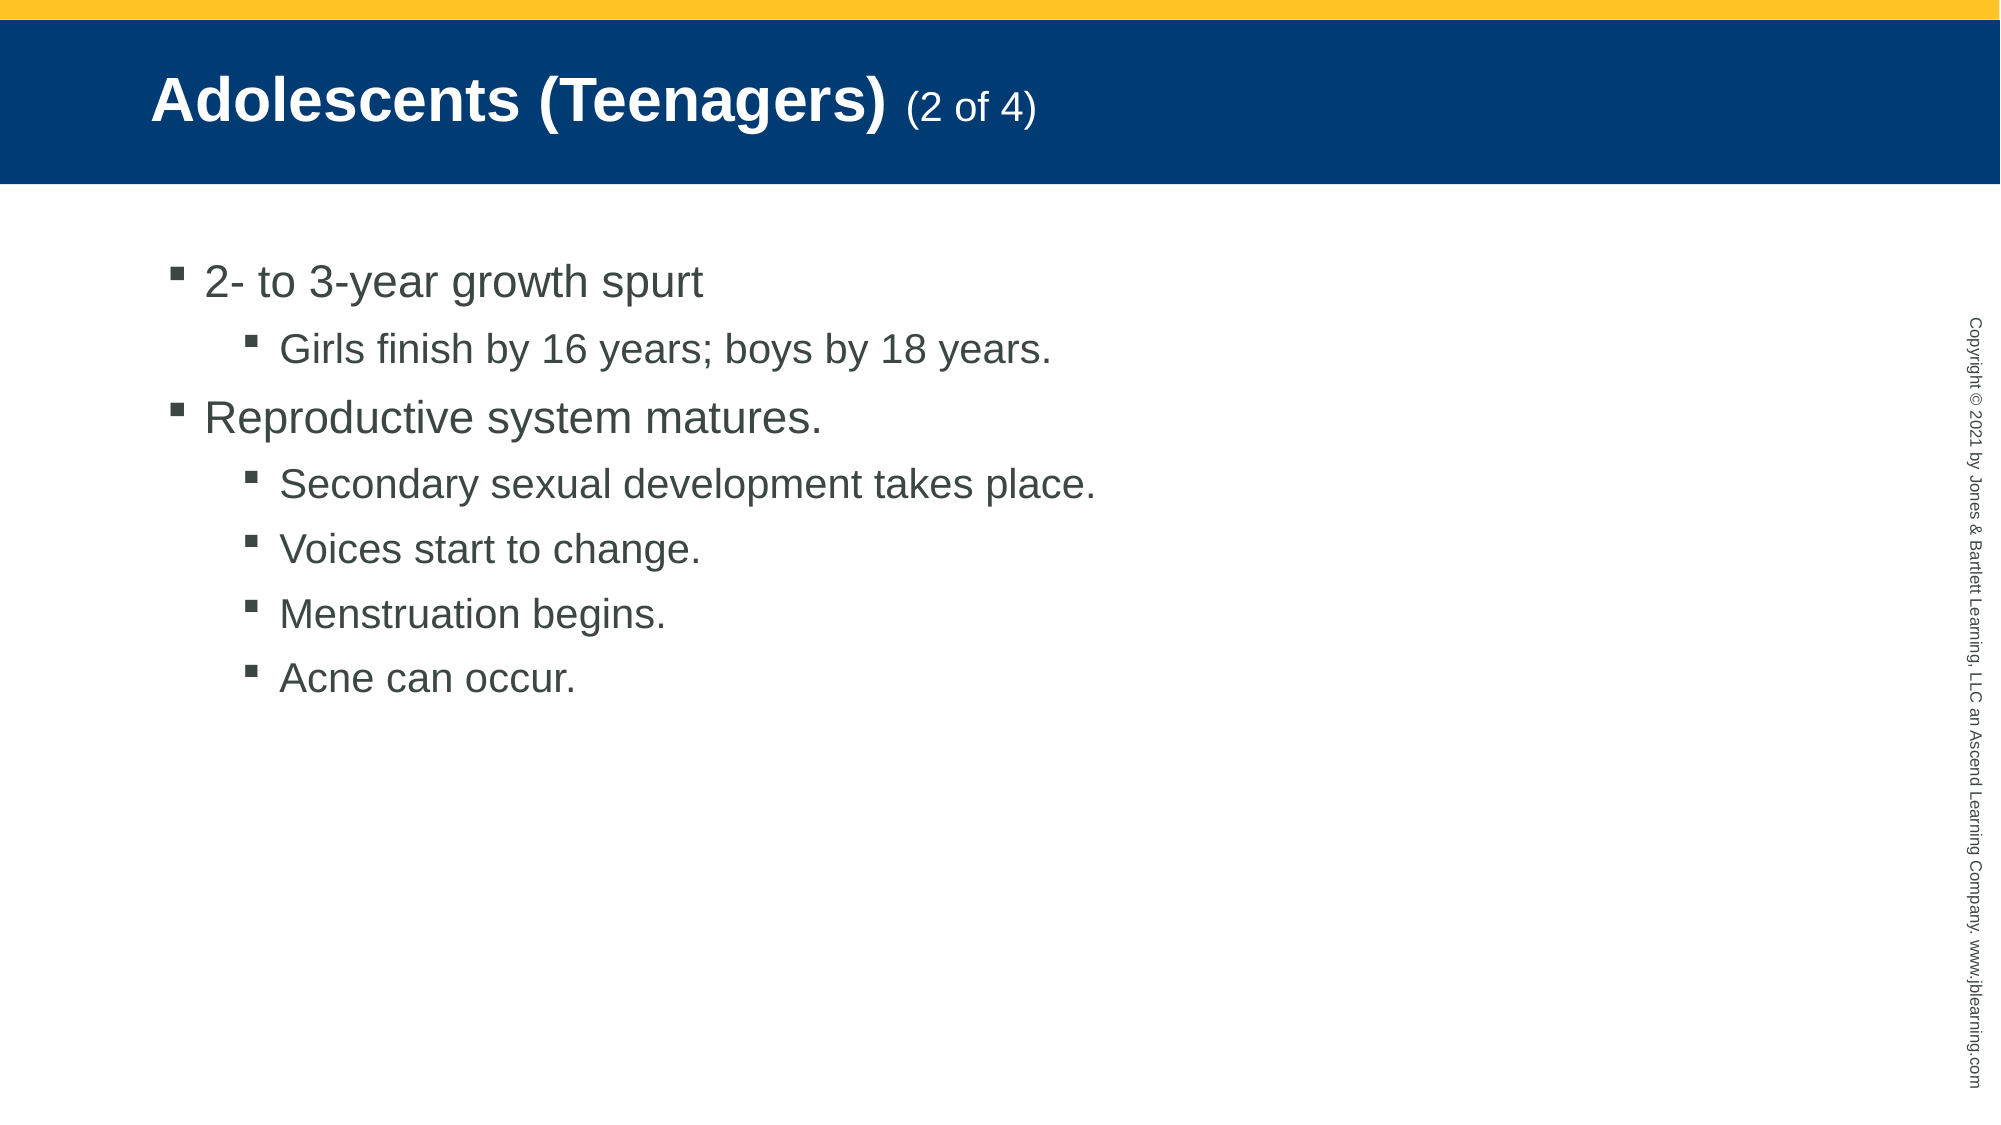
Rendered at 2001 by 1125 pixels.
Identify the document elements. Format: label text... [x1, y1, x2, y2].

list 2- to 3-year growth spurt Girls finish by 16 years; boys by 18 years. Reproductive system matures. Secondary sexual development takes place. Voices start to change. Menstruation begins. Acne can occur. [151, 244, 1840, 1016]
title Adolescents (Teenagers) (2 of 4) [0, 19, 2000, 185]
